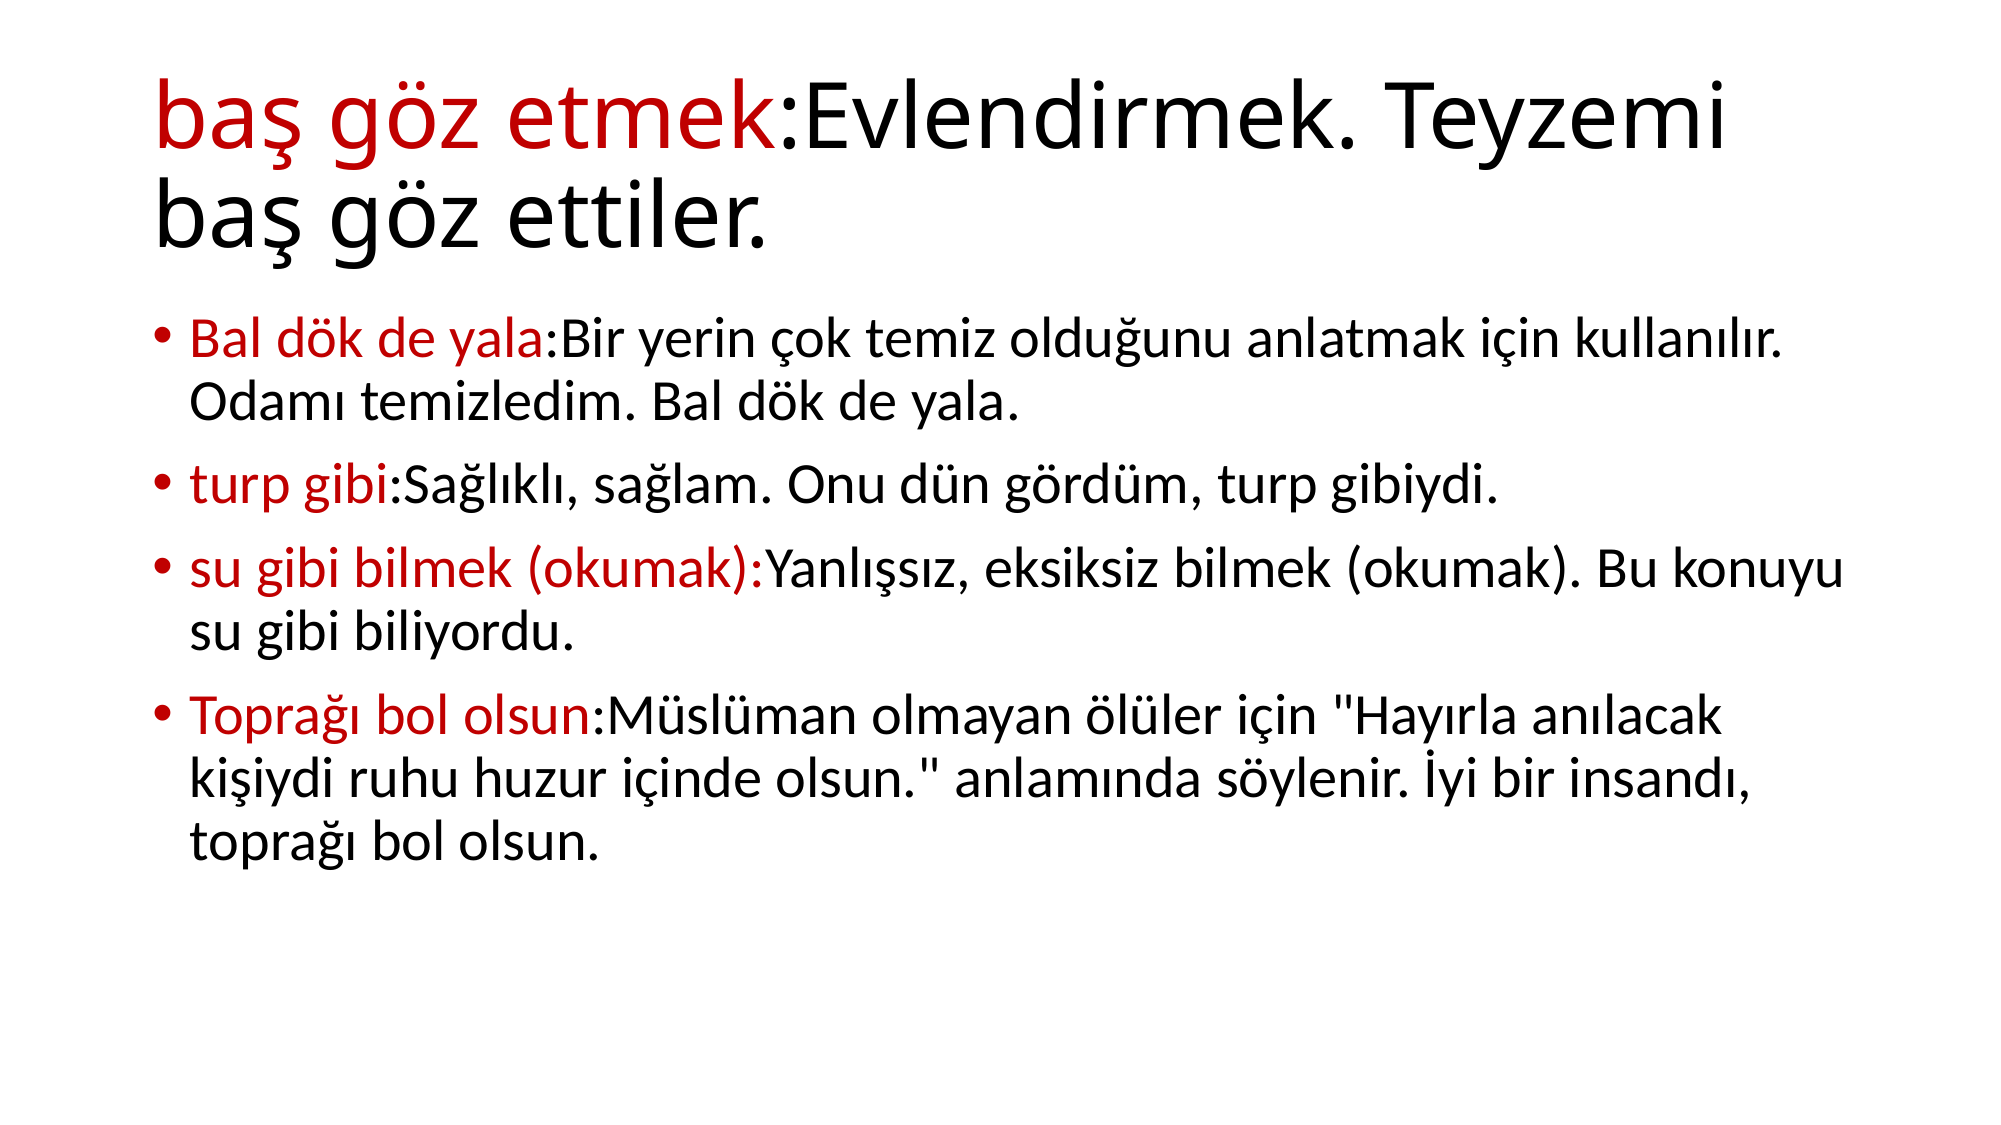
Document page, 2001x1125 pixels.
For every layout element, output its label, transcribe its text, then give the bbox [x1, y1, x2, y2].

title baş göz etmek:Evlendirmek. Teyzemi baş göz ettiler. [137, 59, 1863, 278]
list Bal dök de yala:Bir yerin çok temiz olduğunu anlatmak için kullanılır. Odamı temizledim. Bal dök de yala. turp gibi:Sağlıklı, sağlam. Onu dün gördüm, turp gibiydi. su gibi bilmek (okumak):Yanlışsız, eksiksiz bilmek (okumak). Bu konuyu su gibi biliyordu. Toprağı bol olsun:Müslüman olmayan ölüler için "Hayırla anılacak kişiydi ruhu huzur içinde olsun." anlamında söylenir. İyi bir insandı, toprağı bol olsun. [137, 299, 1863, 1014]
